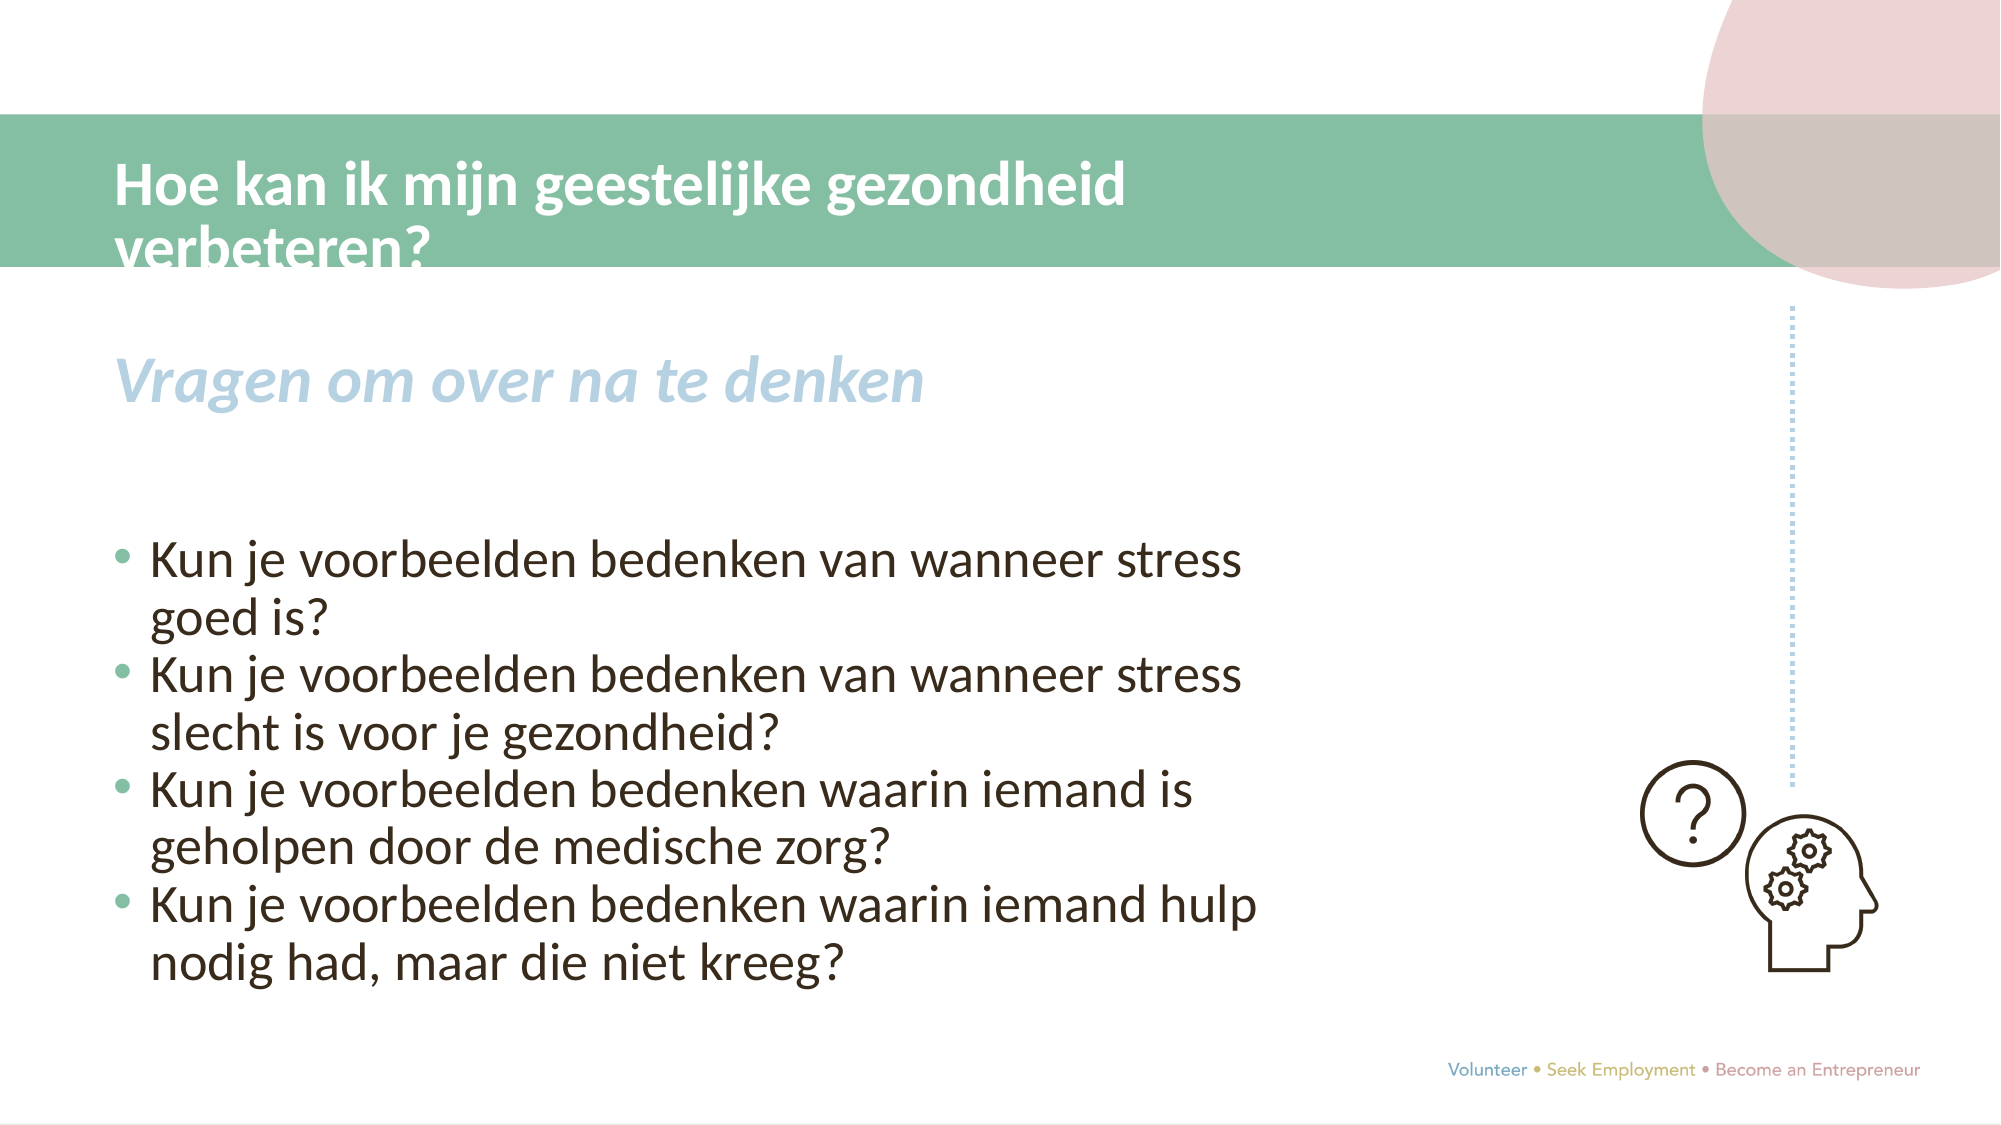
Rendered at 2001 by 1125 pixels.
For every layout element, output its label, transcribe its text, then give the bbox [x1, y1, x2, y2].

text_box [1702, 0, 2000, 289]
text_box Hoe kan ik mijn geestelijke gezondheid verbeteren? [99, 147, 1312, 290]
text_box [0, 113, 1797, 268]
picture [1418, 1046, 1971, 1103]
picture [1627, 747, 1906, 992]
text_box Vragen om over na te denken Kun je voorbeelden bedenken van wanneer stress goed is? Kun je voorbeelden bedenken van wanneer stress slecht is voor je gezondheid? Kun je voorbeelden bedenken waarin iemand is geholpen door de medische zorg? Kun je voorbeelden bedenken waarin iemand hulp nodig had, maar die niet kreeg? [98, 350, 1350, 975]
